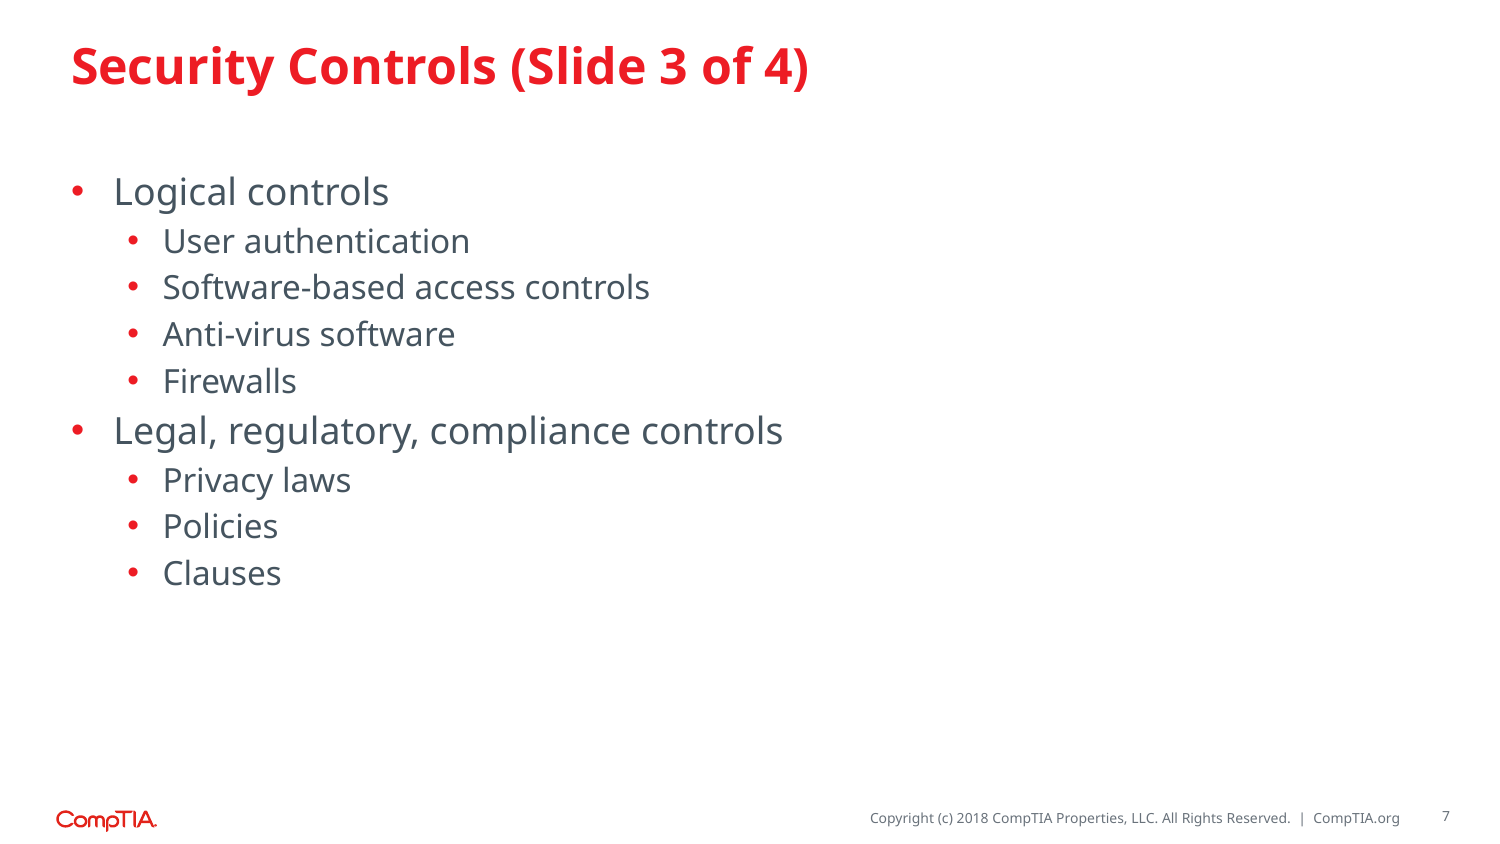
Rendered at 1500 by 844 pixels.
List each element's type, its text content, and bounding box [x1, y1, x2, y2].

slide_number 7 [1407, 800, 1450, 835]
title Security Controls (Slide 3 of 4) [56, 12, 1444, 117]
list Logical controls User authentication Software-based access controls Anti-virus software Firewalls Legal, regulatory, compliance controls Privacy laws Policies Clauses [56, 160, 1444, 746]
